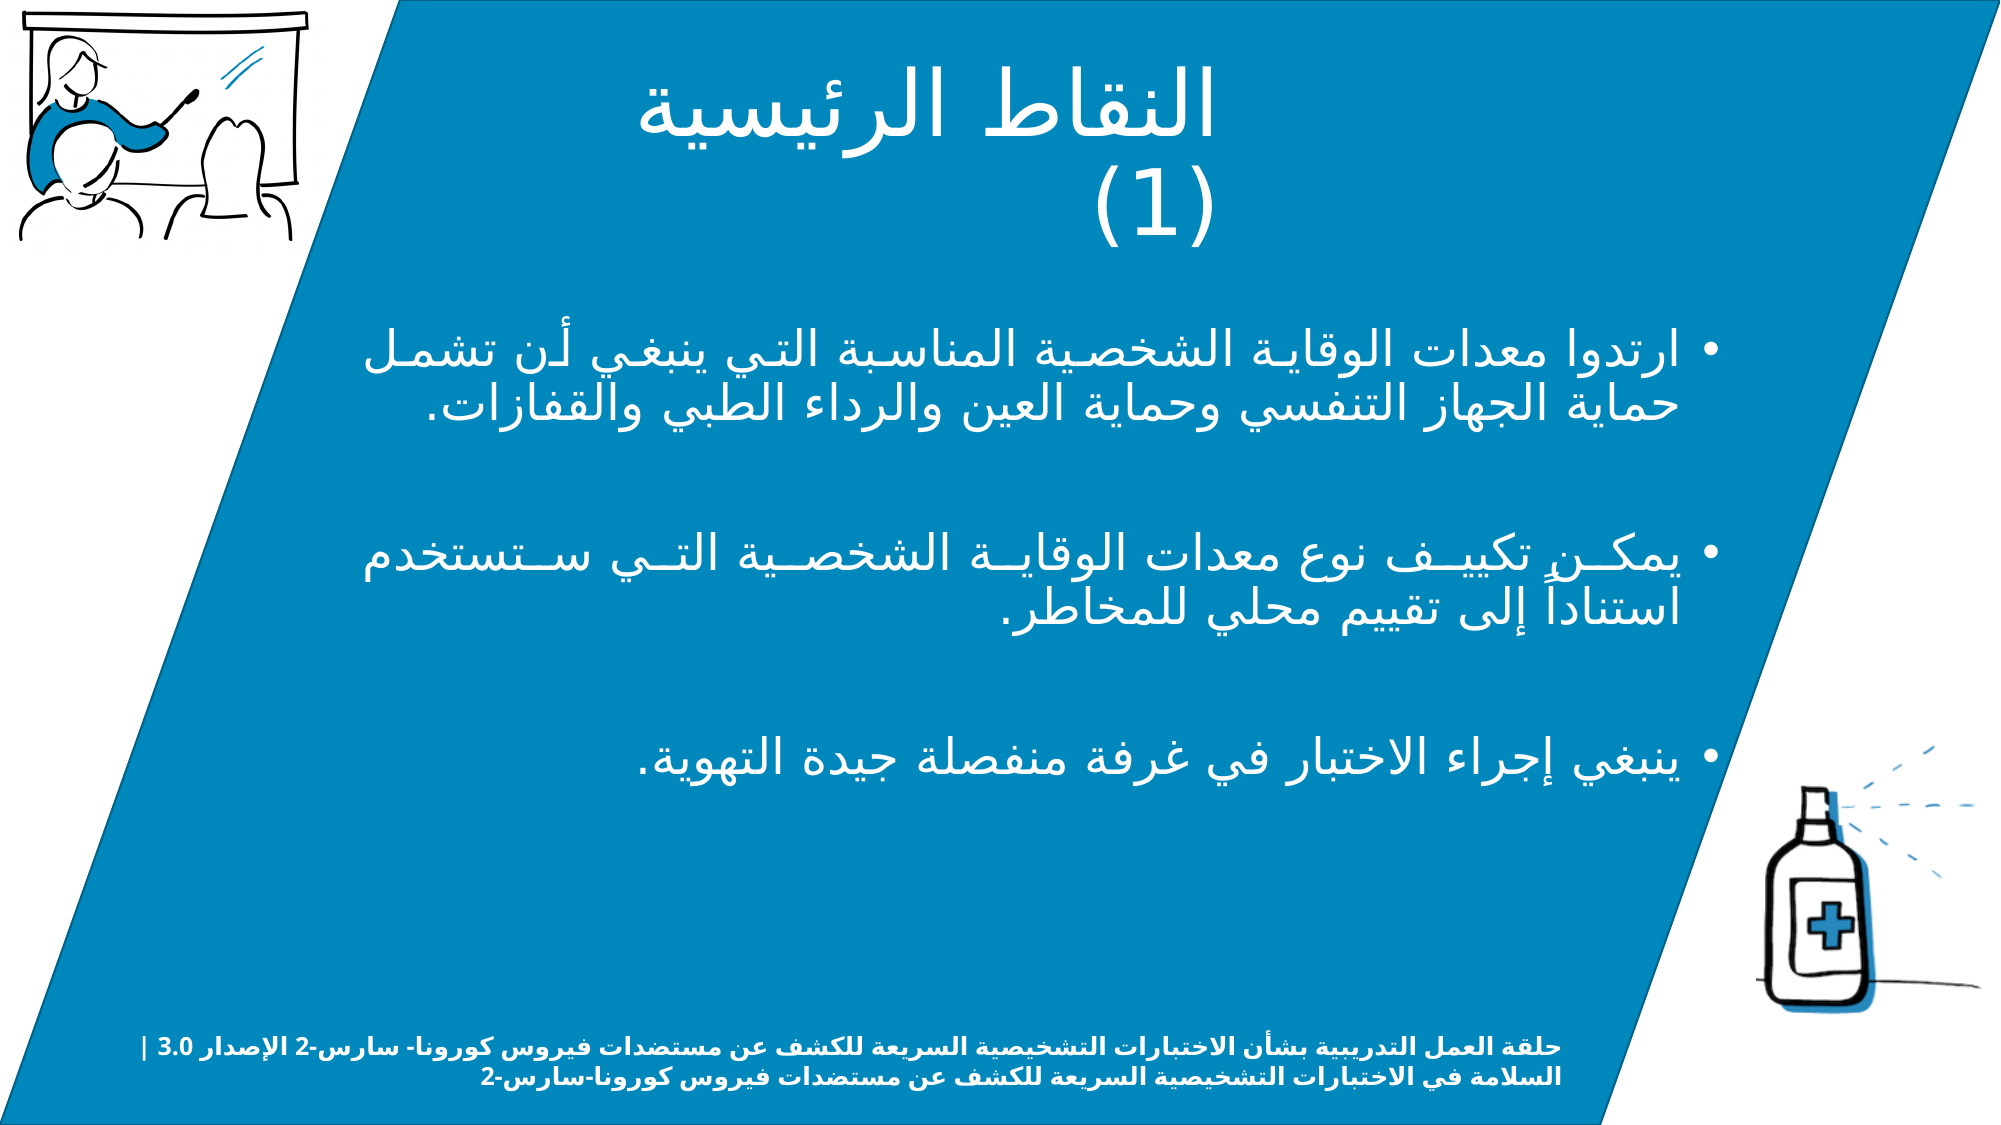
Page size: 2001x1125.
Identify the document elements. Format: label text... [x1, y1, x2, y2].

picture [1756, 713, 1993, 1021]
text_box النقاط الرئيسية (1) [468, 49, 1236, 205]
footer حلقة العمل التدريبية بشأن الاختبارات التشخيصية السريعة للكشف عن مستضدات فيروس كورونا- سارس-2 الإصدار 3.0 | السلامة في الاختبارات التشخيصية السريعة للكشف عن مستضدات فيروس كورونا-سارس-2 [63, 1034, 1565, 1117]
text_box [0, 0, 2000, 1125]
picture [0, 0, 325, 255]
slide_number 26 [1609, 1042, 1863, 1103]
text_box ارتدوا معدات الوقاية الشخصية المناسبة التي ينبغي أن تشمل حماية الجهاز التنفسي وحماية العين والرداء الطبي والقفازات. يمكن تكييف نوع معدات الوقاية الشخصية التي ستستخدم استناداً إلى تقييم محلي للمخاطر. ينبغي إجراء الاختبار في غرفة منفصلة جيدة التهوية. [347, 316, 1735, 1045]
